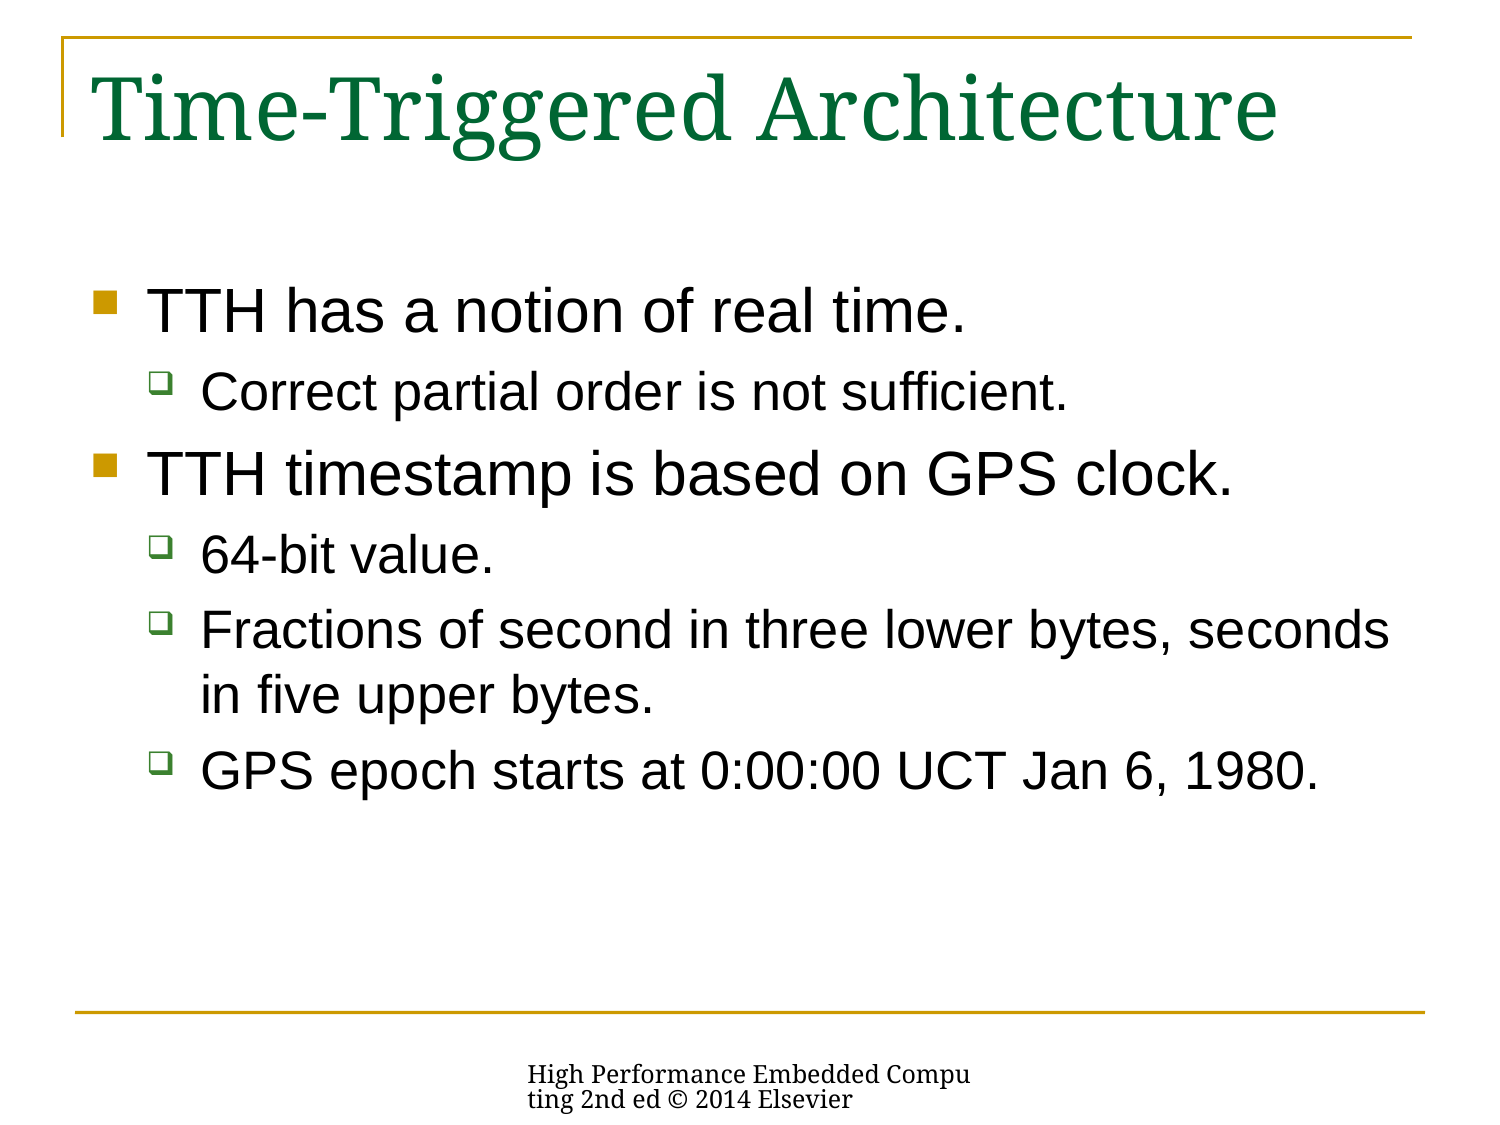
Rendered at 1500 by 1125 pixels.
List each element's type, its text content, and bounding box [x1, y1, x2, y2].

title Time-Triggered Architecture [75, 45, 1425, 233]
footer High Performance Embedded Computing 2nd ed © 2014 Elsevier [512, 1025, 988, 1100]
list TTH has a notion of real time. Correct partial order is not sufficient. TTH timestamp is based on GPS clock. 64-bit value. Fractions of second in three lower bytes, seconds in five upper bytes. GPS epoch starts at 0:00:00 UCT Jan 6, 1980. [75, 262, 1425, 1006]
